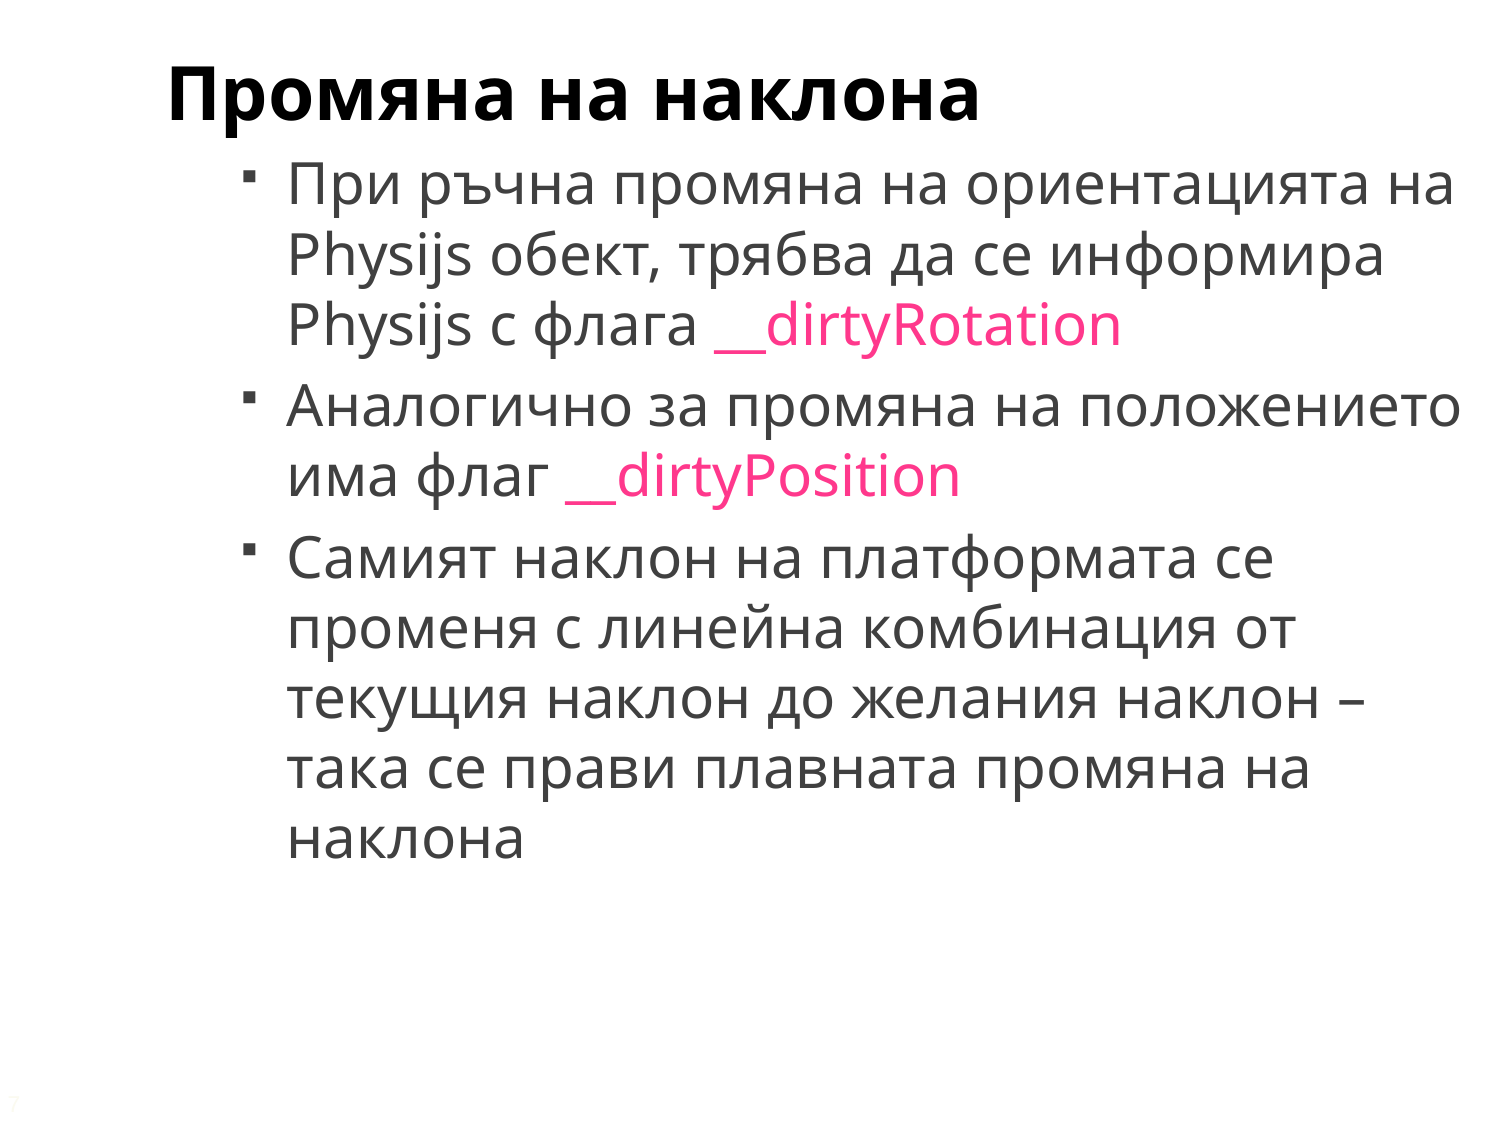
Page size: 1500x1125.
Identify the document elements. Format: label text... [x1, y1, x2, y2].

list Промяна на наклона При ръчна промяна на ориентацията на Physijs обект, трябва да се информира Physijs с флага __dirtyRotation Аналогично за промяна на положението има флаг __dirtyPosition Самият наклон на платформата се променя с линейна комбинация от текущия наклон до желания наклон – така се прави плавната промяна на наклона [150, 37, 1488, 1113]
